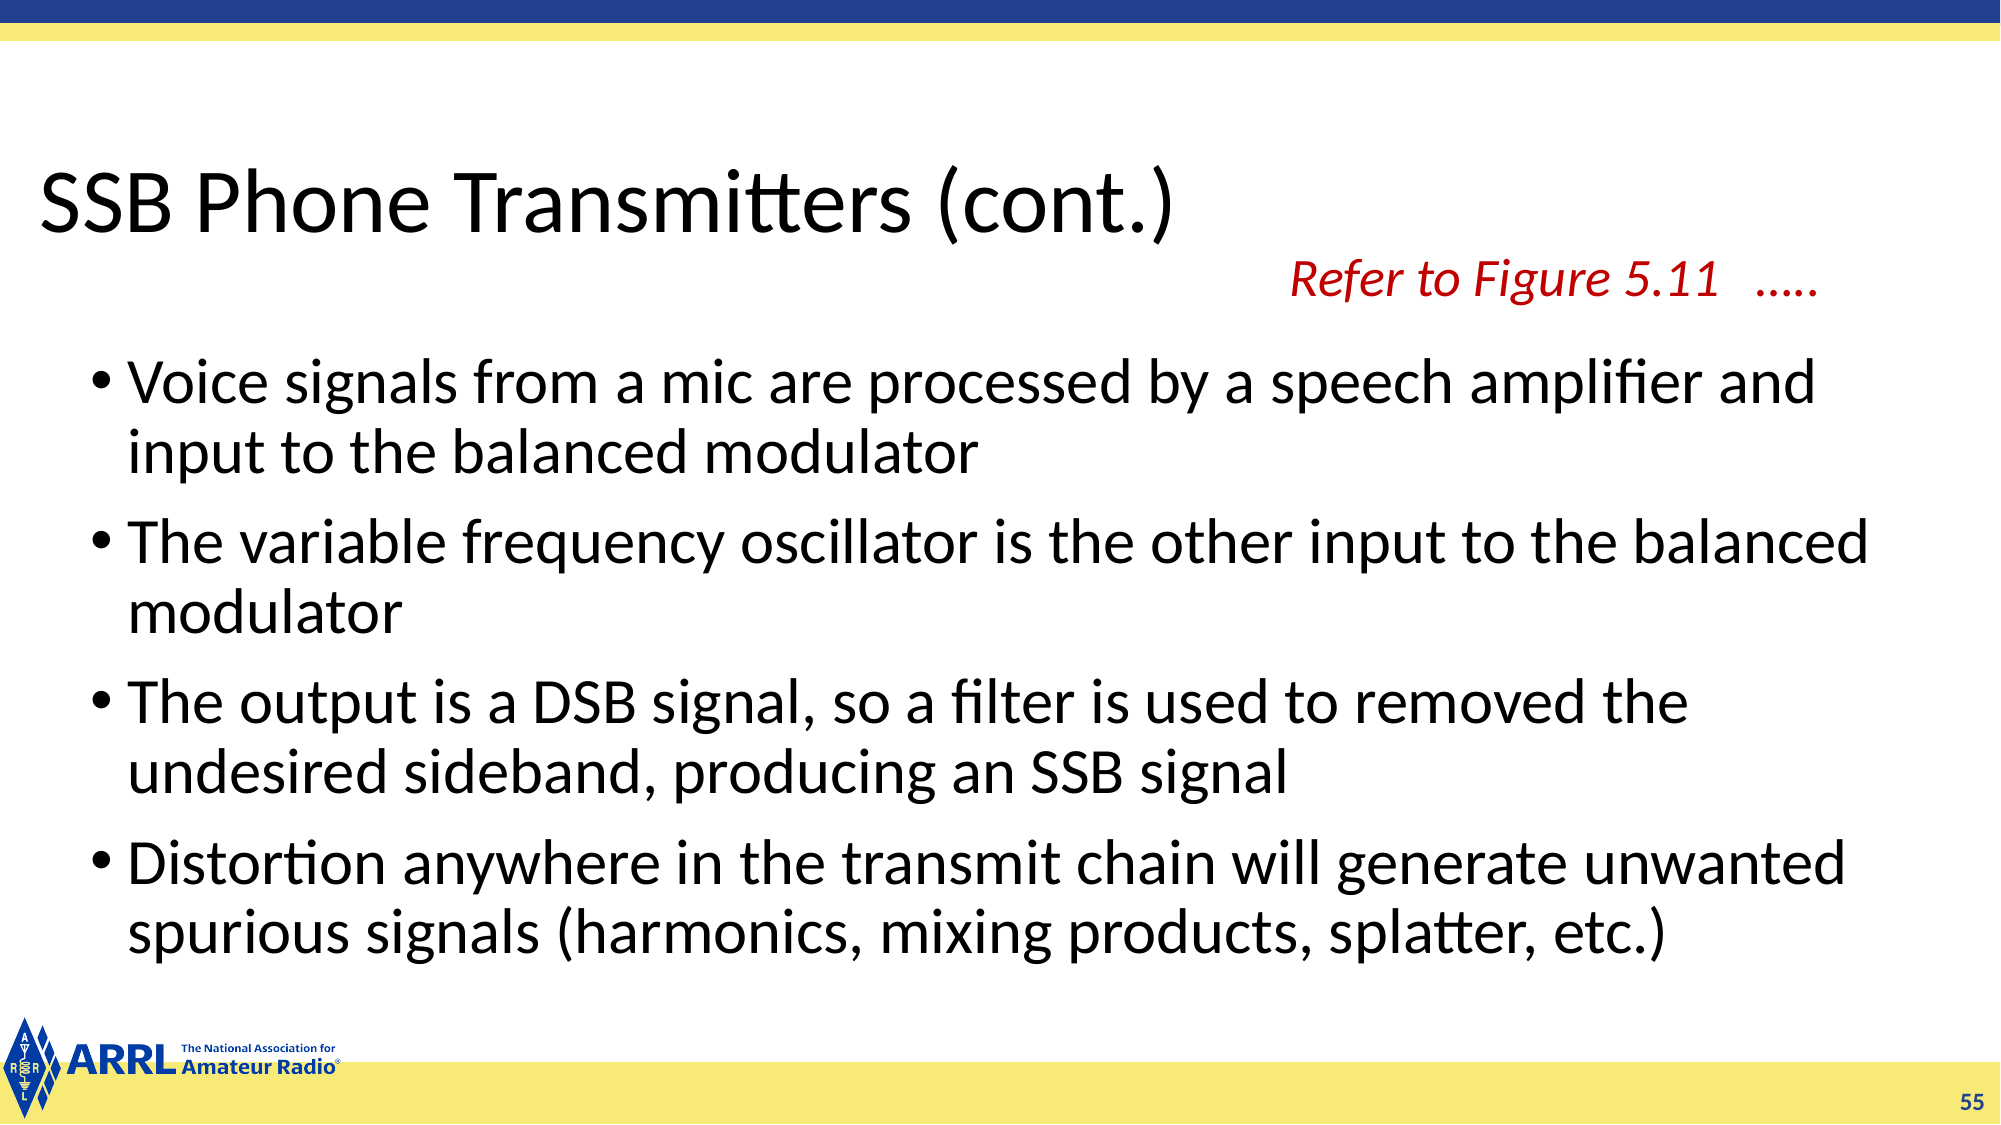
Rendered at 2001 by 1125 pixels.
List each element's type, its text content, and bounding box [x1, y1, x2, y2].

text_box Refer to Figure 5.11 ….. [1275, 234, 1863, 315]
picture [1, 1015, 342, 1121]
title SSB Phone Transmitters (cont.) [24, 49, 1238, 356]
list Voice signals from a mic are processed by a speech amplifier and input to the balanced modulator The variable frequency oscillator is the other input to the balanced modulator The output is a DSB signal, so a filter is used to removed the undesired sideband, producing an SSB signal Distortion anywhere in the transmit chain will generate unwanted spurious signals (harmonics, mixing products, splatter, etc.) [75, 340, 1900, 1038]
